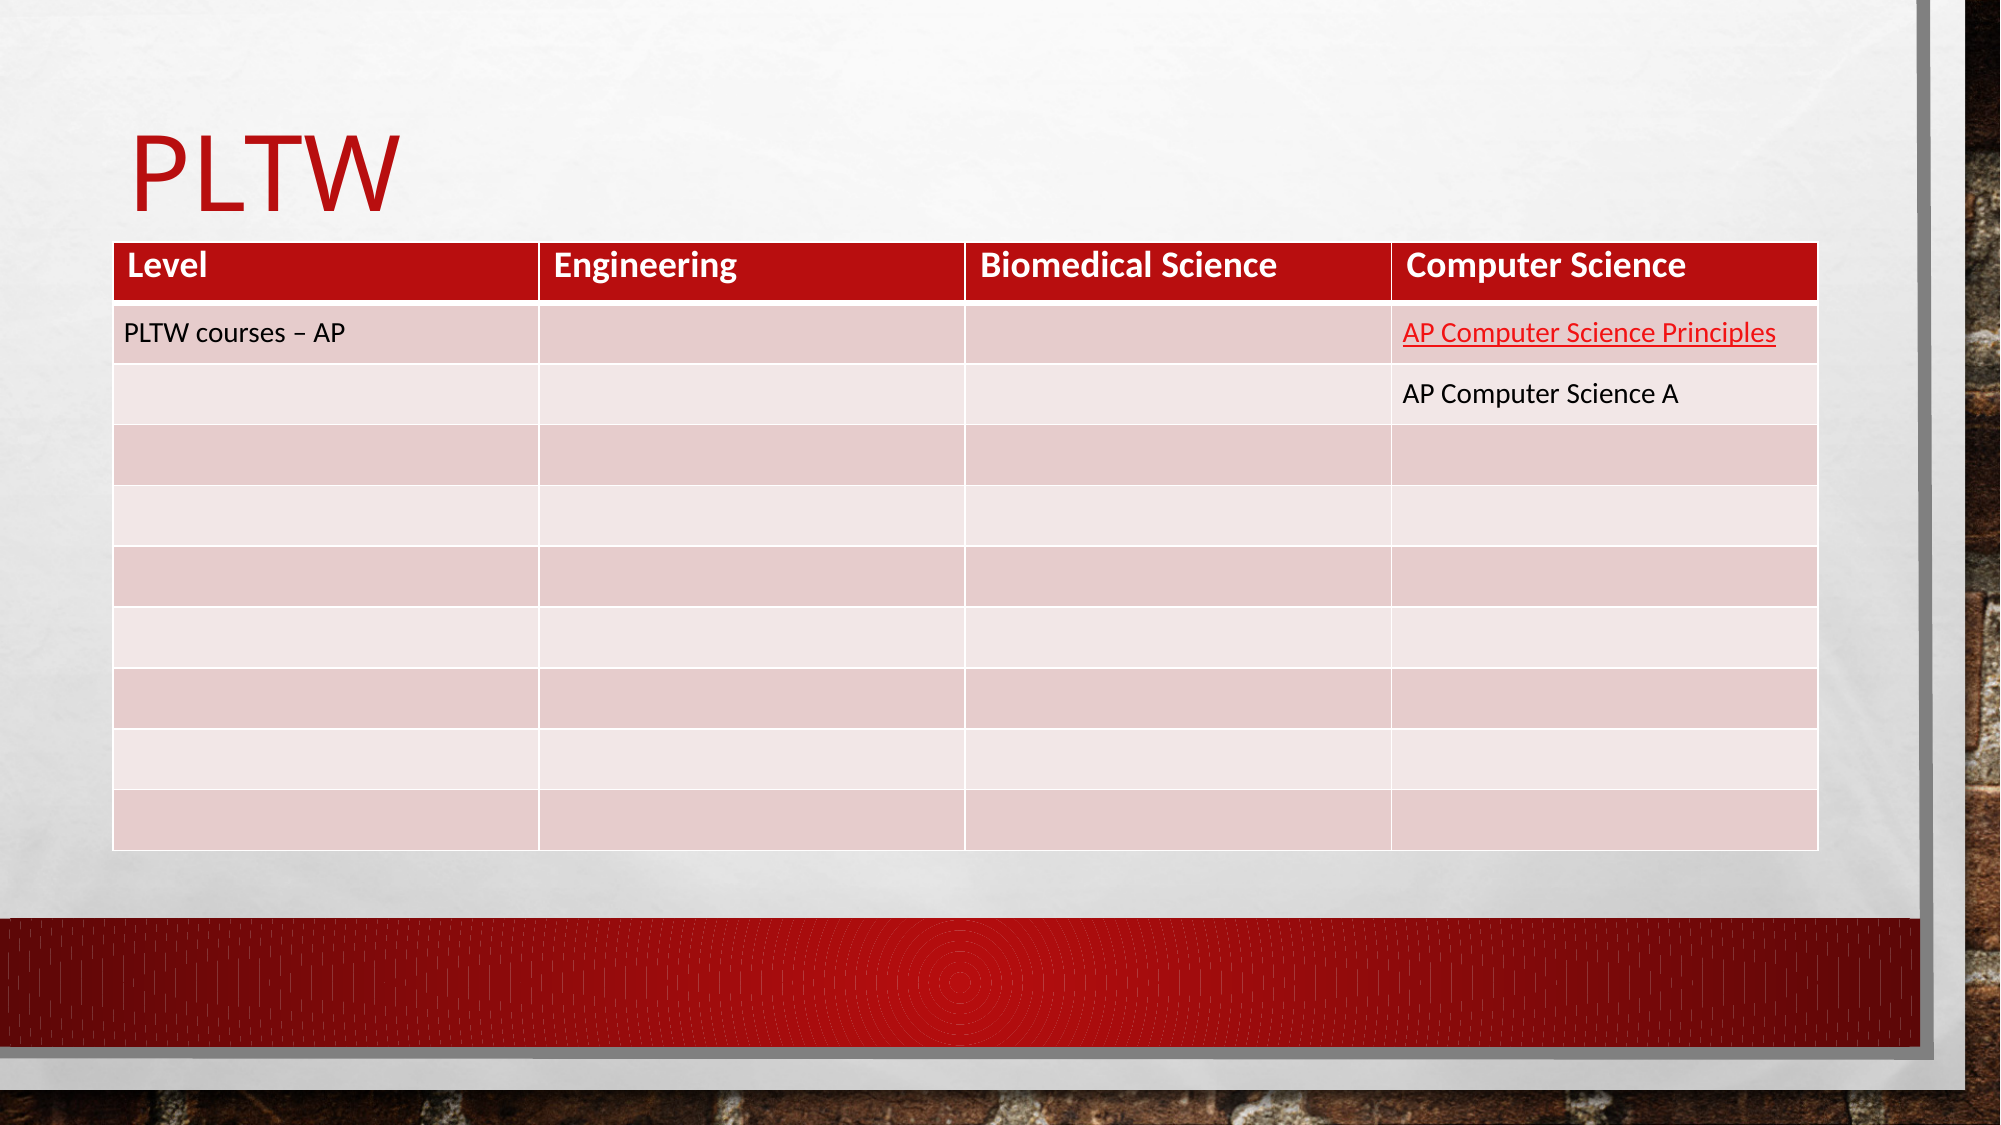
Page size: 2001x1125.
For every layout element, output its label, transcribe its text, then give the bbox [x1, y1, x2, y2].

table_header Computer Science [1392, 243, 1817, 300]
table_header Engineering [540, 243, 964, 300]
table_cell [1392, 547, 1817, 606]
title PLTW [112, 112, 1818, 241]
table_cell AP Computer Science Principles [1392, 306, 1817, 363]
table_cell [966, 486, 1391, 545]
table_cell [114, 790, 538, 850]
table_cell [1392, 425, 1817, 485]
table_cell PLTW courses – AP [114, 306, 538, 363]
table_cell [540, 669, 964, 728]
table_header Level [114, 243, 538, 300]
table_cell [966, 790, 1391, 850]
table_cell [540, 425, 964, 485]
table_cell [1392, 486, 1817, 545]
table_cell [114, 486, 538, 545]
table_cell [114, 425, 538, 485]
table_cell [540, 365, 964, 424]
table_cell [114, 365, 538, 424]
table_cell [1392, 790, 1817, 850]
table_cell [540, 730, 964, 789]
table_cell [966, 730, 1391, 789]
table_cell [1392, 669, 1817, 728]
table_cell [540, 547, 964, 606]
table_header Biomedical Science [966, 243, 1391, 300]
table_cell [966, 547, 1391, 606]
table_cell [966, 425, 1391, 485]
table_cell [540, 306, 964, 363]
table_cell [1392, 730, 1817, 789]
table_cell [966, 365, 1391, 424]
table_cell [114, 608, 538, 667]
table_cell [114, 730, 538, 789]
table_cell [114, 547, 538, 606]
table_cell AP Computer Science A [1392, 365, 1817, 424]
picture [0, 0, 2000, 1125]
table_cell [114, 669, 538, 728]
table_cell [540, 790, 964, 850]
table_cell [540, 608, 964, 667]
table_cell [966, 669, 1391, 728]
table_cell [966, 608, 1391, 667]
table_cell [540, 486, 964, 545]
table_cell [966, 306, 1391, 363]
table_cell [1392, 608, 1817, 667]
